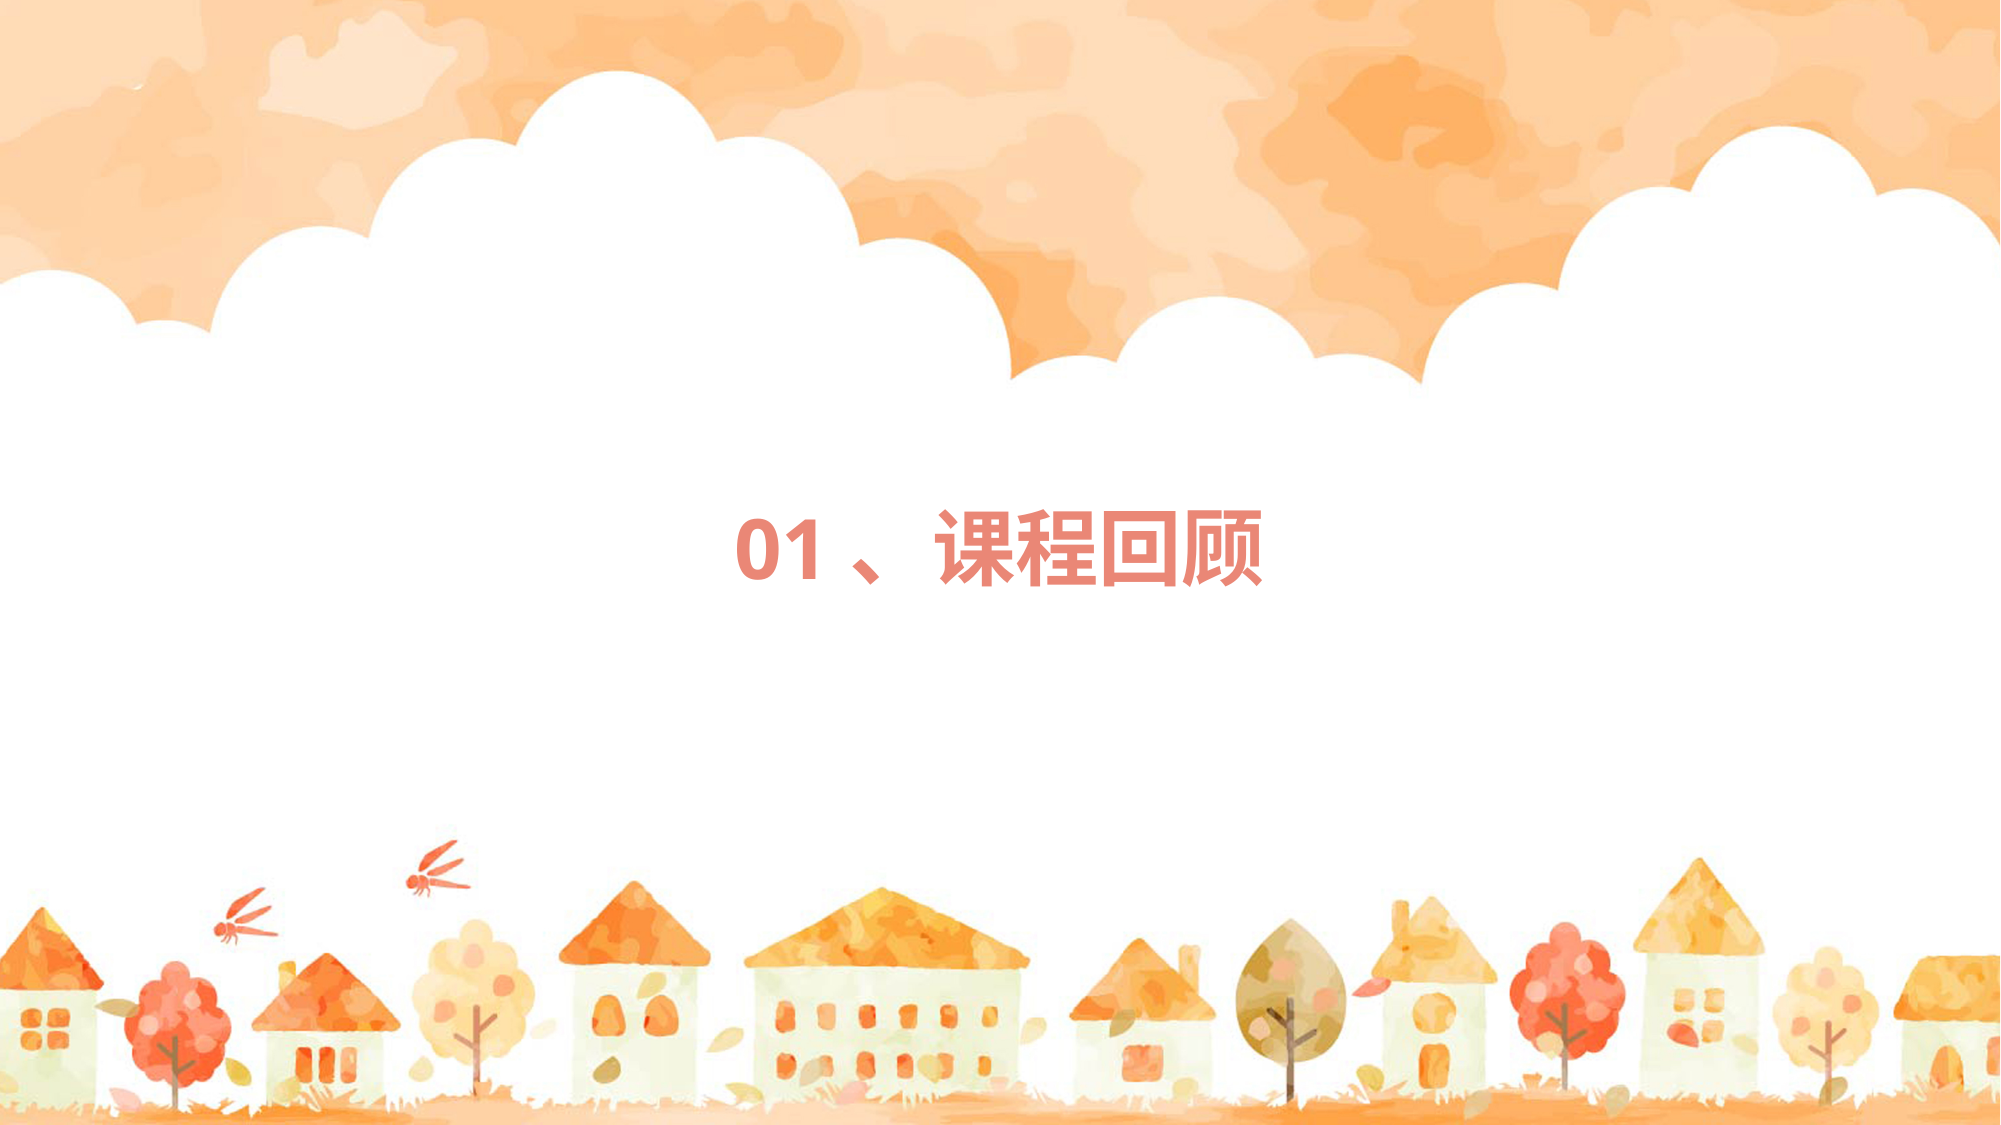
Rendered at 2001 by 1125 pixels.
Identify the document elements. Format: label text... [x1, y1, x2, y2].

text_box 01、课程回顾 [719, 438, 1281, 604]
picture [0, 0, 2001, 1125]
